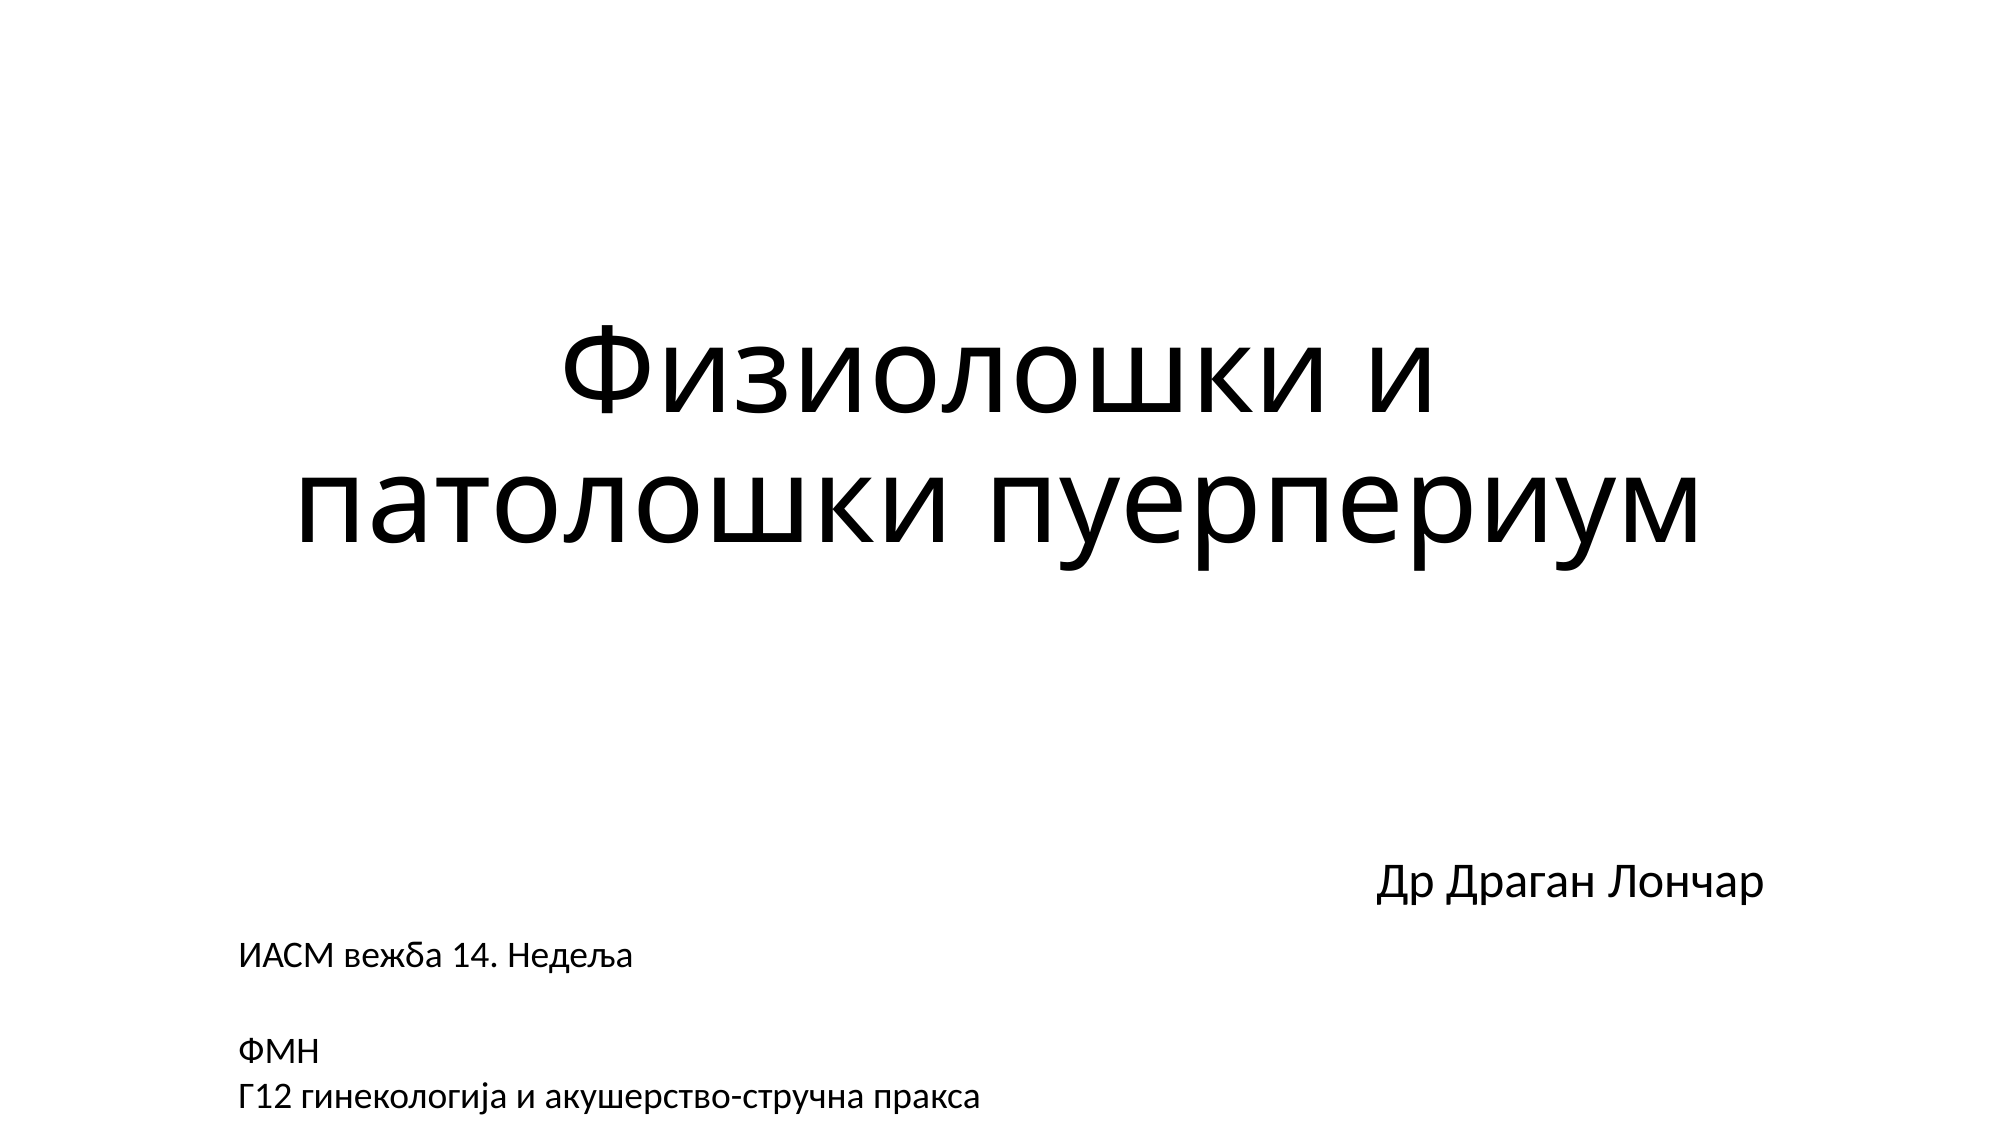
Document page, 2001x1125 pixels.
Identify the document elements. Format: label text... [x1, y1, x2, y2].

title Физиолошки и патолошки пуерпериум [249, 184, 1750, 576]
subtitle Др Драган Лончар [1361, 847, 2000, 1119]
text_box ФМН Г12 гинекологија и акушерство-стручна пракса [223, 1018, 1117, 1124]
text_box ИАСМ вежба 14. Недеља [223, 922, 784, 983]
